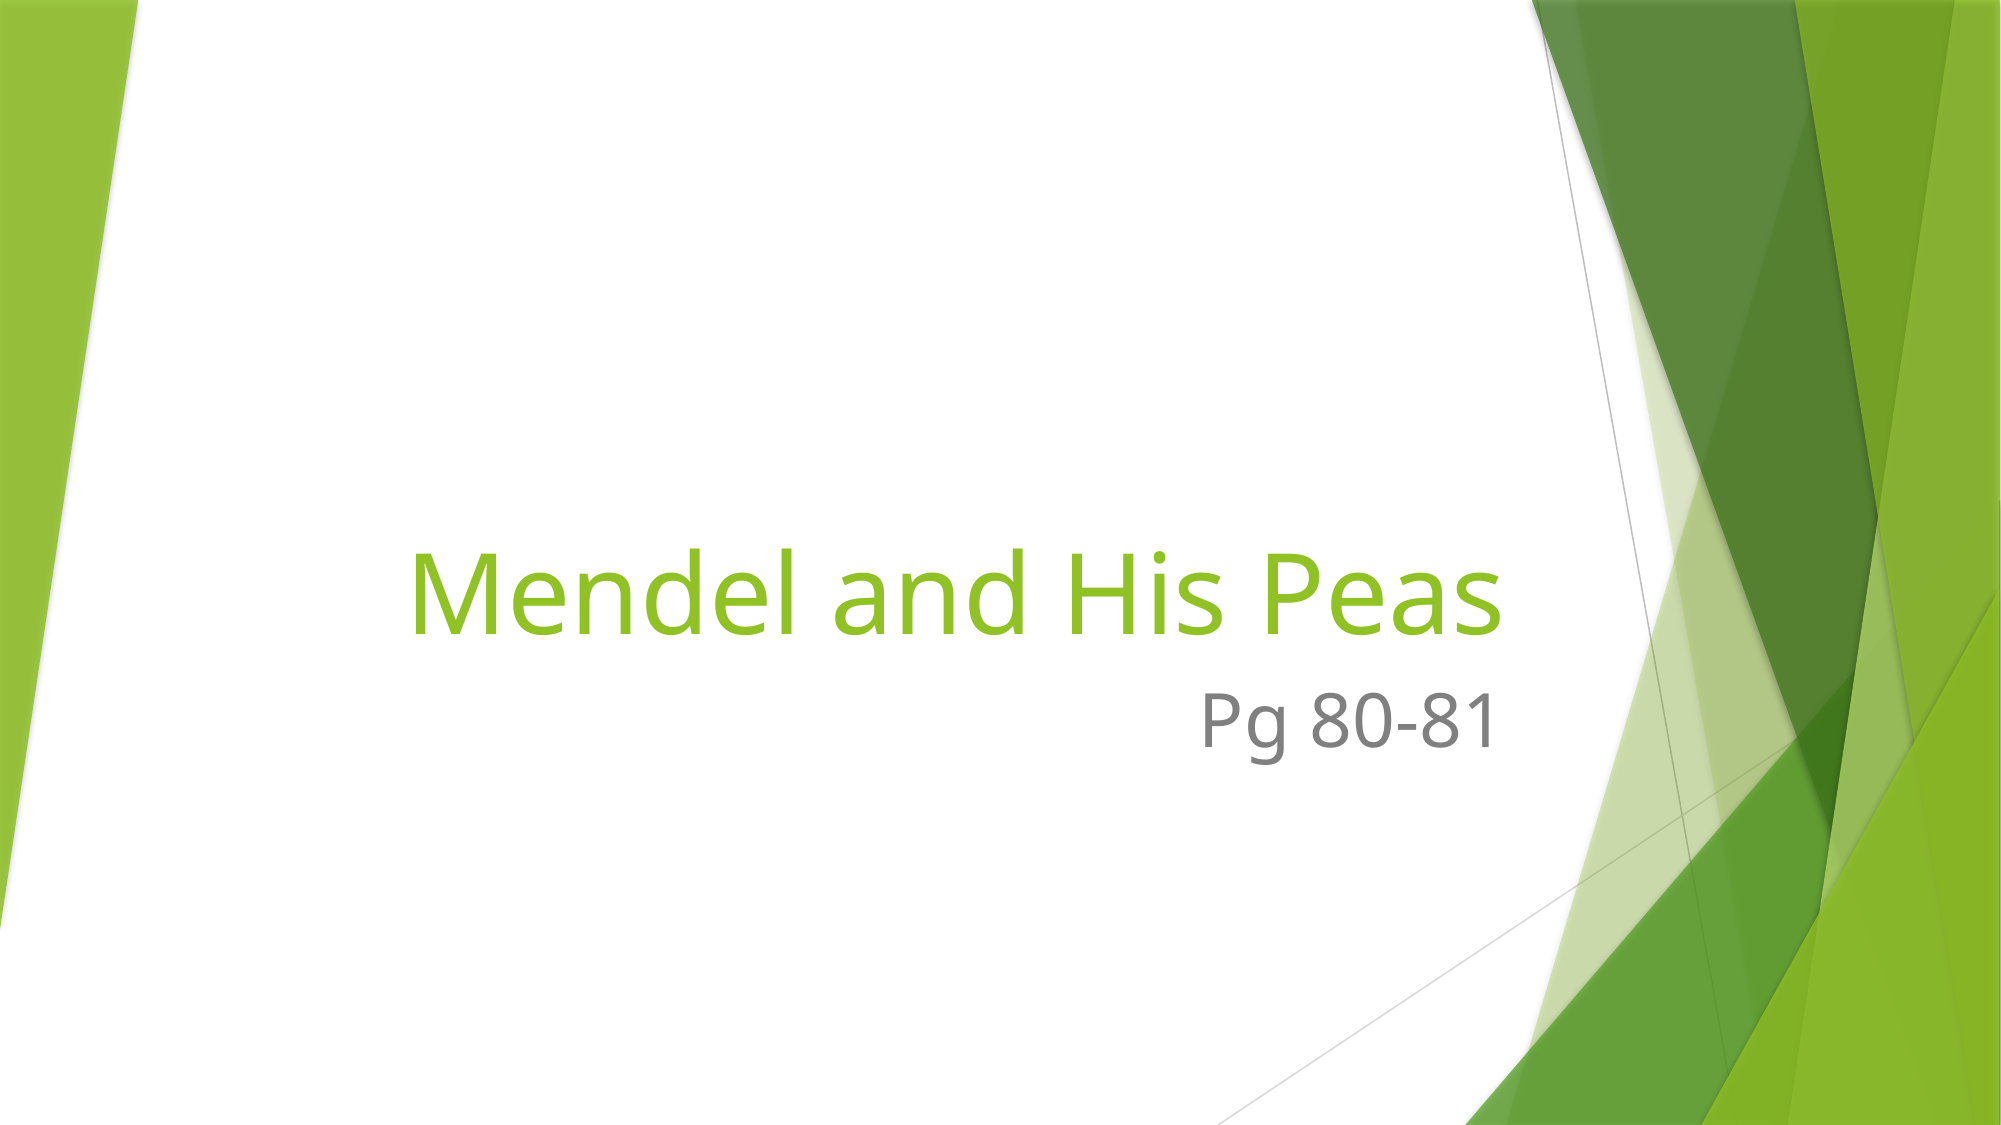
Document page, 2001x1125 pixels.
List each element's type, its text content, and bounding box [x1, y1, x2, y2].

subtitle Pg 80-81 [247, 664, 1522, 845]
title Mendel and His Peas [247, 394, 1522, 664]
